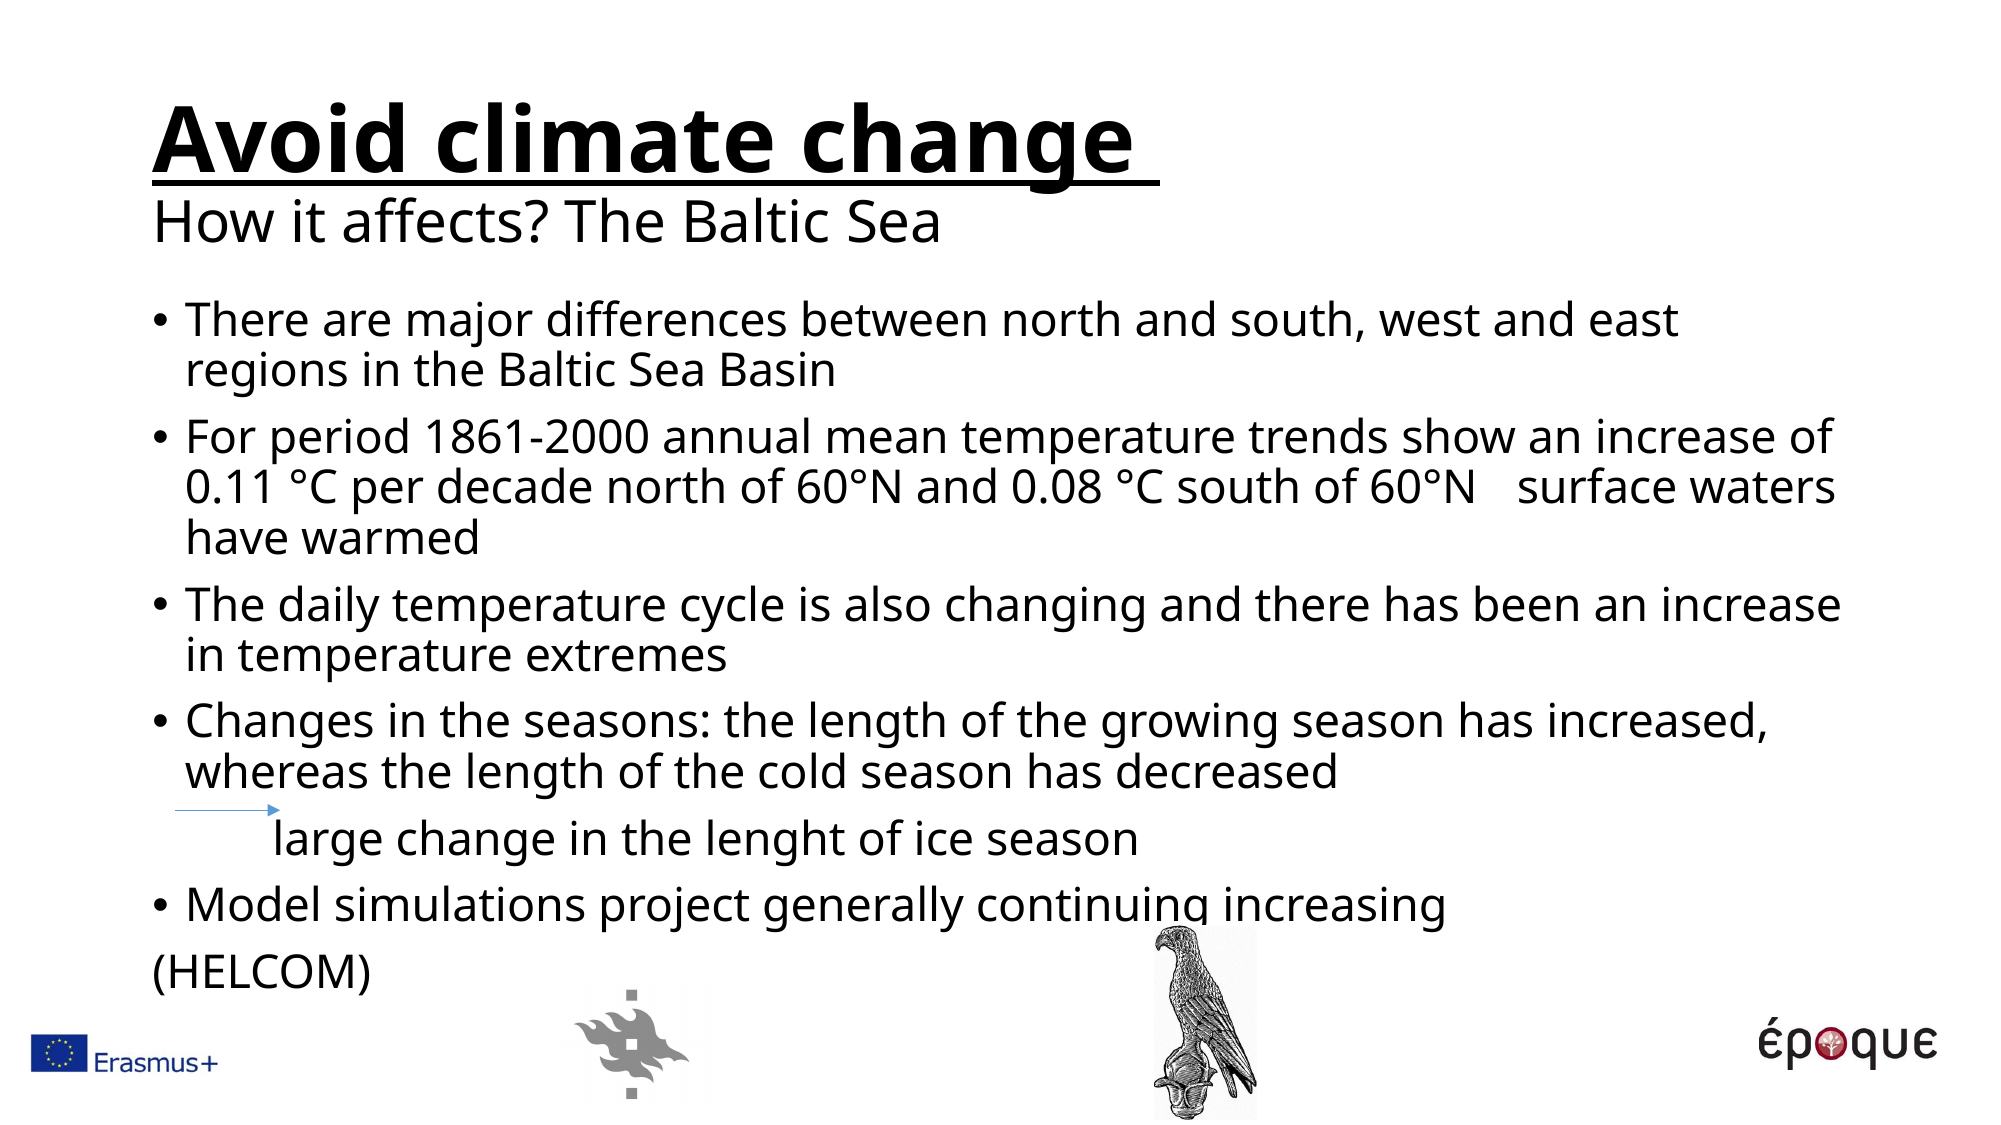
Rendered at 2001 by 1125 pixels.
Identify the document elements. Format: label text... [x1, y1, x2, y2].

picture [556, 981, 712, 1107]
picture [29, 1023, 219, 1083]
picture [1759, 1017, 1937, 1070]
title Avoid climate change How it affects? The Baltic Sea [137, 59, 1863, 289]
picture [1154, 925, 1258, 1120]
list There are major differences between north and south, west and east regions in the Baltic Sea Basin For period 1861-2000 annual mean temperature trends show an increase of 0.11 °C per decade north of 60°N and 0.08 °C south of 60°N surface waters have warmed The daily temperature cycle is also changing and there has been an increase in temperature extremes Changes in the seasons: the length of the growing season has increased, whereas the length of the cold season has decreased large change in the lenght of ice season Model simulations project generally continuing increasing (HELCOM) [137, 289, 1863, 1014]
